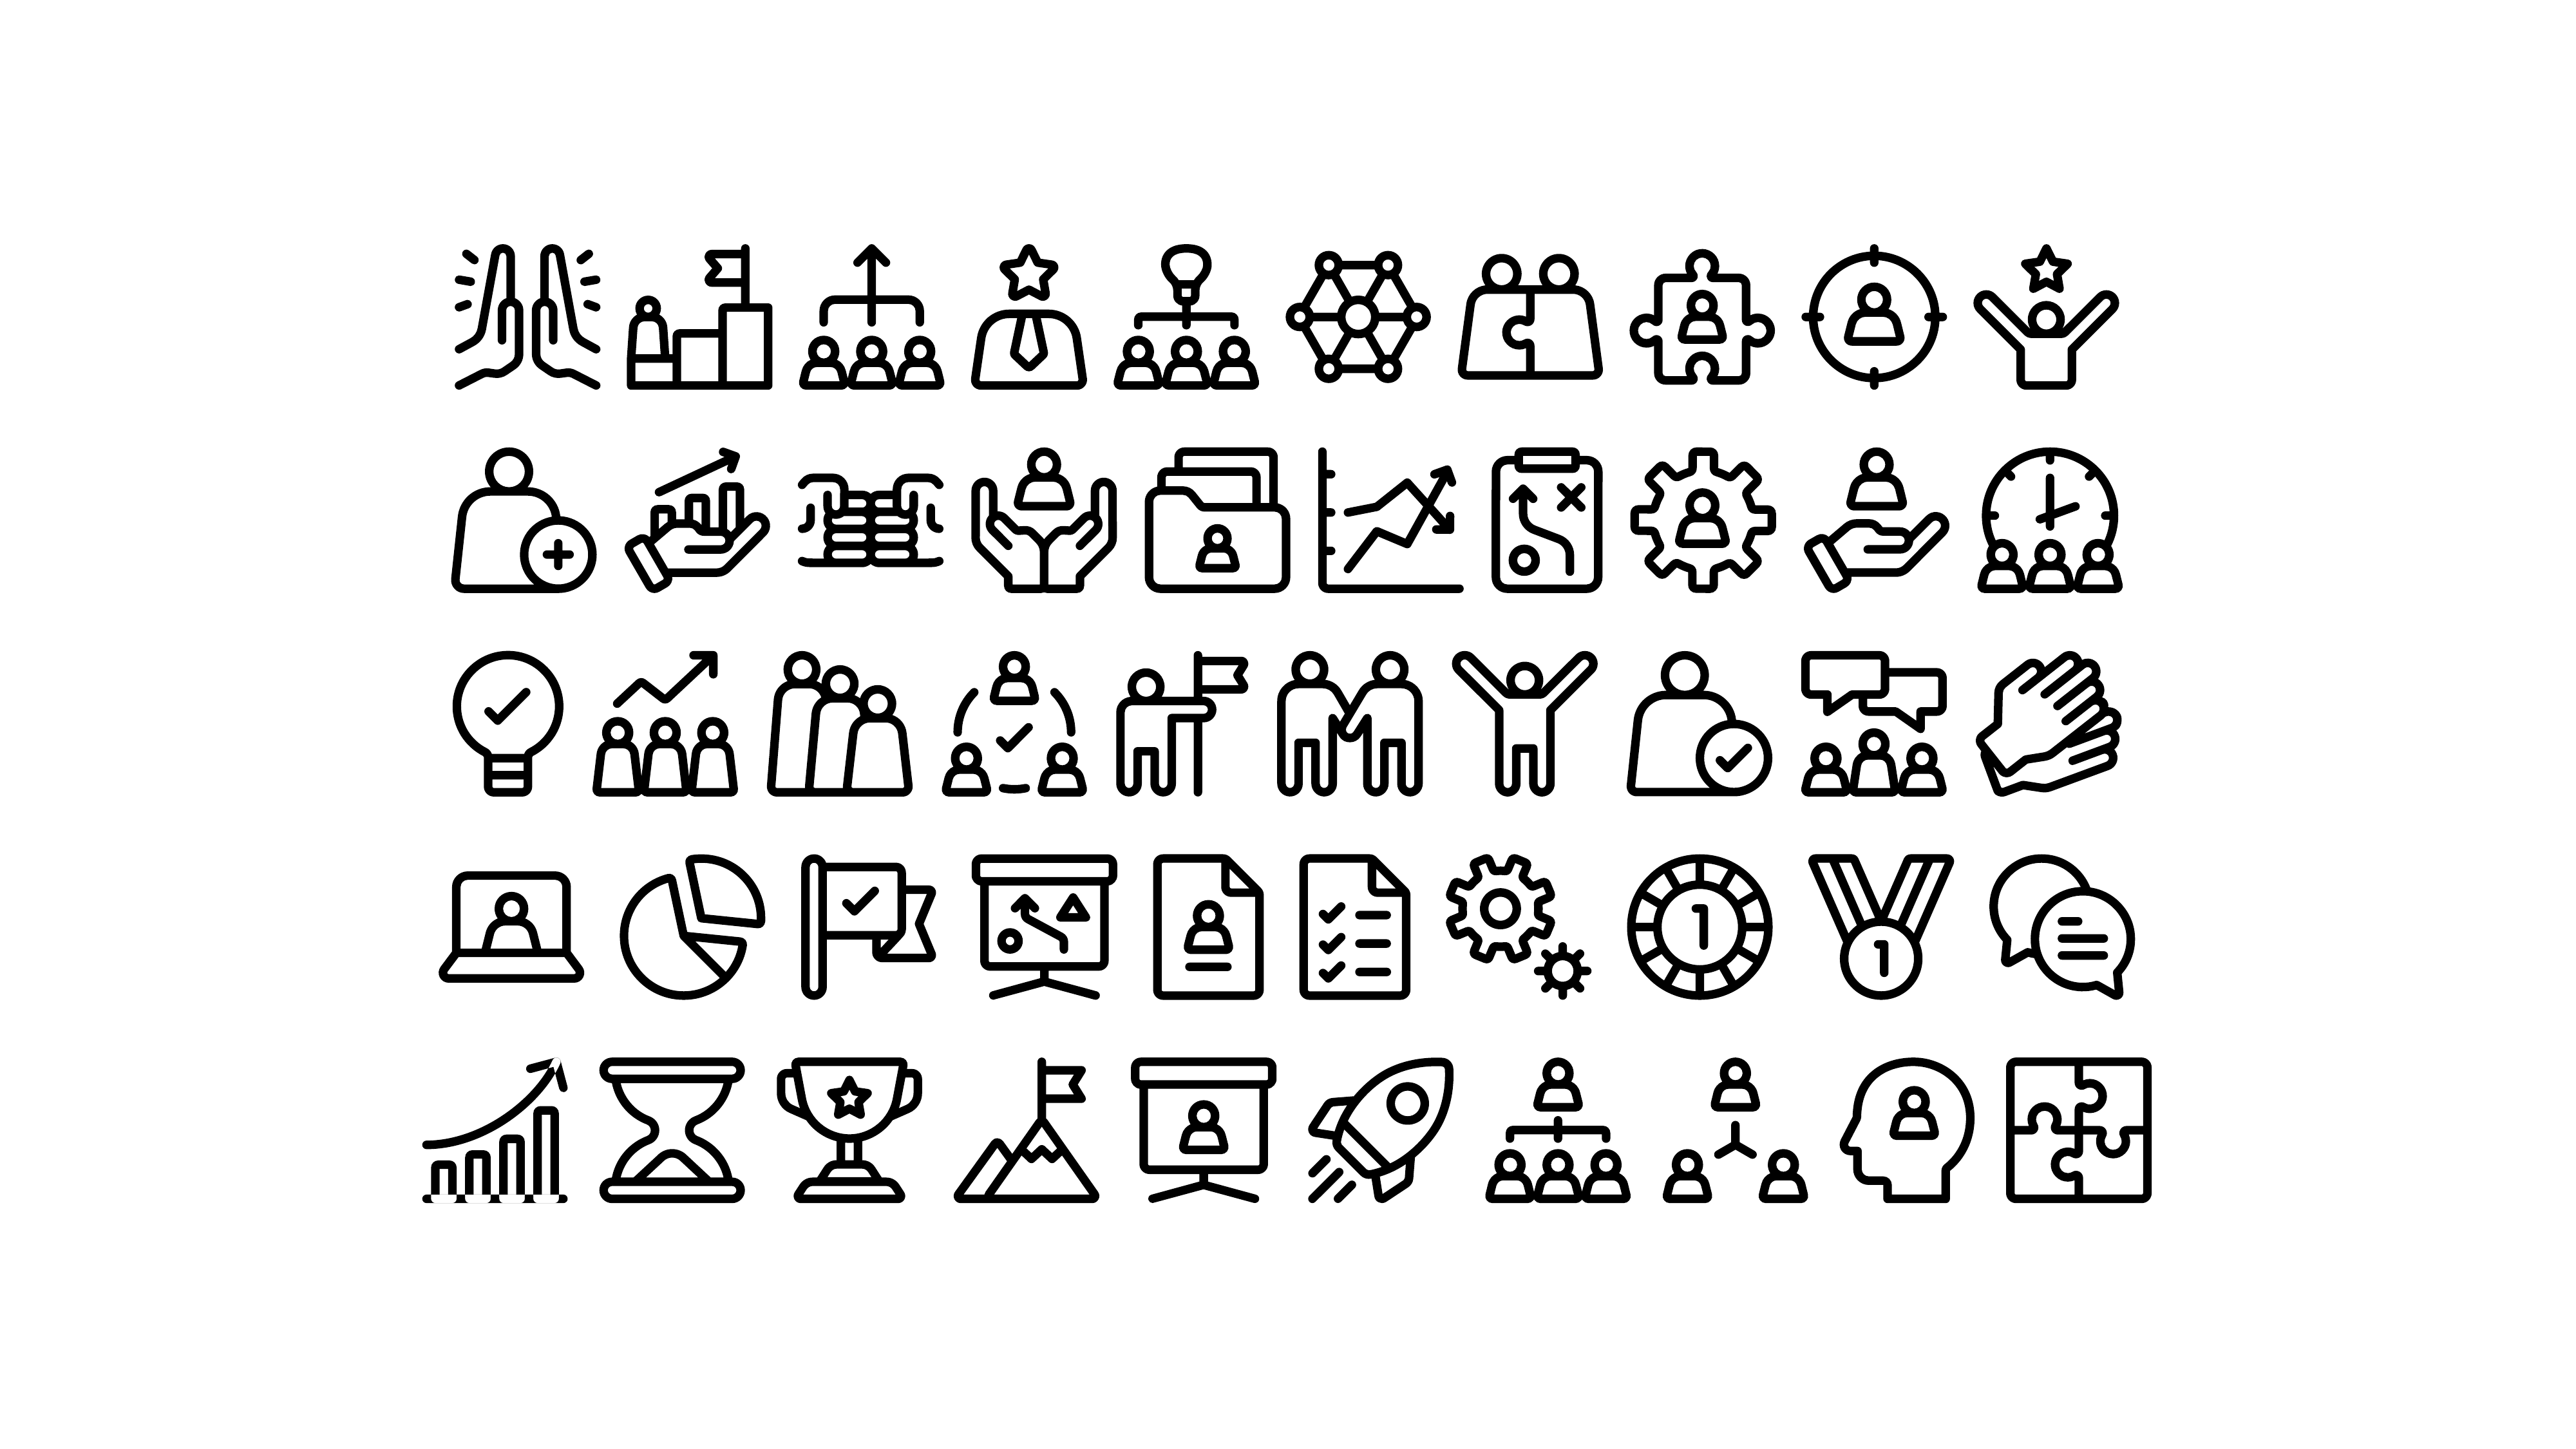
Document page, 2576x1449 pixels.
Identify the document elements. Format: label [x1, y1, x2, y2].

text_box [971, 477, 1117, 593]
text_box [1626, 650, 1773, 797]
text_box [1533, 1057, 1583, 1112]
text_box [1485, 1149, 1631, 1204]
text_box [452, 650, 564, 797]
text_box [2021, 244, 2072, 293]
text_box [620, 873, 747, 1000]
text_box [1533, 942, 1592, 1000]
text_box [1131, 1057, 1277, 1204]
text_box [422, 1057, 568, 1150]
text_box [1973, 290, 2119, 390]
text_box [2006, 1057, 2152, 1204]
text_box [1308, 1057, 1454, 1204]
text_box [942, 742, 991, 797]
text_box [1144, 447, 1291, 593]
text_box [797, 473, 944, 567]
text_box [1457, 254, 1604, 380]
text_box [1989, 854, 2136, 1000]
text_box [1801, 728, 1947, 797]
text_box [1506, 1116, 1611, 1143]
text_box [989, 650, 1039, 705]
text_box [971, 309, 1087, 390]
text_box [1801, 244, 1947, 390]
text_box [612, 650, 718, 708]
text_box [685, 854, 766, 929]
text_box [1318, 447, 1464, 593]
text_box [1846, 447, 1908, 511]
text_box [766, 650, 913, 797]
text_box [819, 244, 924, 327]
text_box [1299, 854, 1411, 1000]
text_box [1630, 447, 1776, 593]
text_box [1277, 650, 1423, 797]
text_box [799, 336, 945, 390]
text_box [1976, 650, 2122, 797]
text_box [1839, 1057, 1975, 1204]
text_box [1014, 447, 1075, 511]
text_box [999, 784, 1030, 794]
text_box [654, 448, 741, 497]
text_box [953, 1057, 1100, 1204]
text_box [1663, 1149, 1712, 1204]
text_box [1153, 854, 1264, 1000]
text_box [971, 854, 1117, 1000]
text_box [801, 854, 936, 1000]
text_box [439, 871, 585, 983]
text_box [624, 482, 770, 593]
text_box [1808, 854, 1955, 1000]
text_box [1133, 244, 1239, 330]
text_box [542, 538, 574, 571]
text_box [1804, 512, 1949, 593]
text_box [627, 244, 773, 390]
text_box [777, 1057, 922, 1204]
text_box [1285, 251, 1431, 383]
text_box [455, 244, 524, 390]
text_box [599, 1057, 745, 1204]
text_box [1037, 742, 1087, 797]
text_box [953, 688, 979, 737]
text_box [1050, 688, 1075, 737]
text_box [1977, 447, 2123, 593]
text_box [1116, 650, 1249, 797]
text_box [1492, 447, 1603, 593]
text_box [1710, 1057, 1761, 1112]
text_box [996, 723, 1033, 753]
text_box [531, 244, 601, 390]
text_box [1629, 249, 1776, 385]
text_box [1714, 1121, 1757, 1159]
text_box [592, 717, 738, 797]
text_box [1801, 650, 1947, 734]
text_box [1446, 854, 1555, 963]
text_box [999, 244, 1059, 301]
text_box [1627, 854, 1773, 1000]
text_box [1452, 650, 1598, 797]
text_box [1113, 336, 1260, 390]
text_box [451, 447, 597, 593]
text_box [422, 1106, 568, 1204]
text_box [1759, 1149, 1808, 1204]
